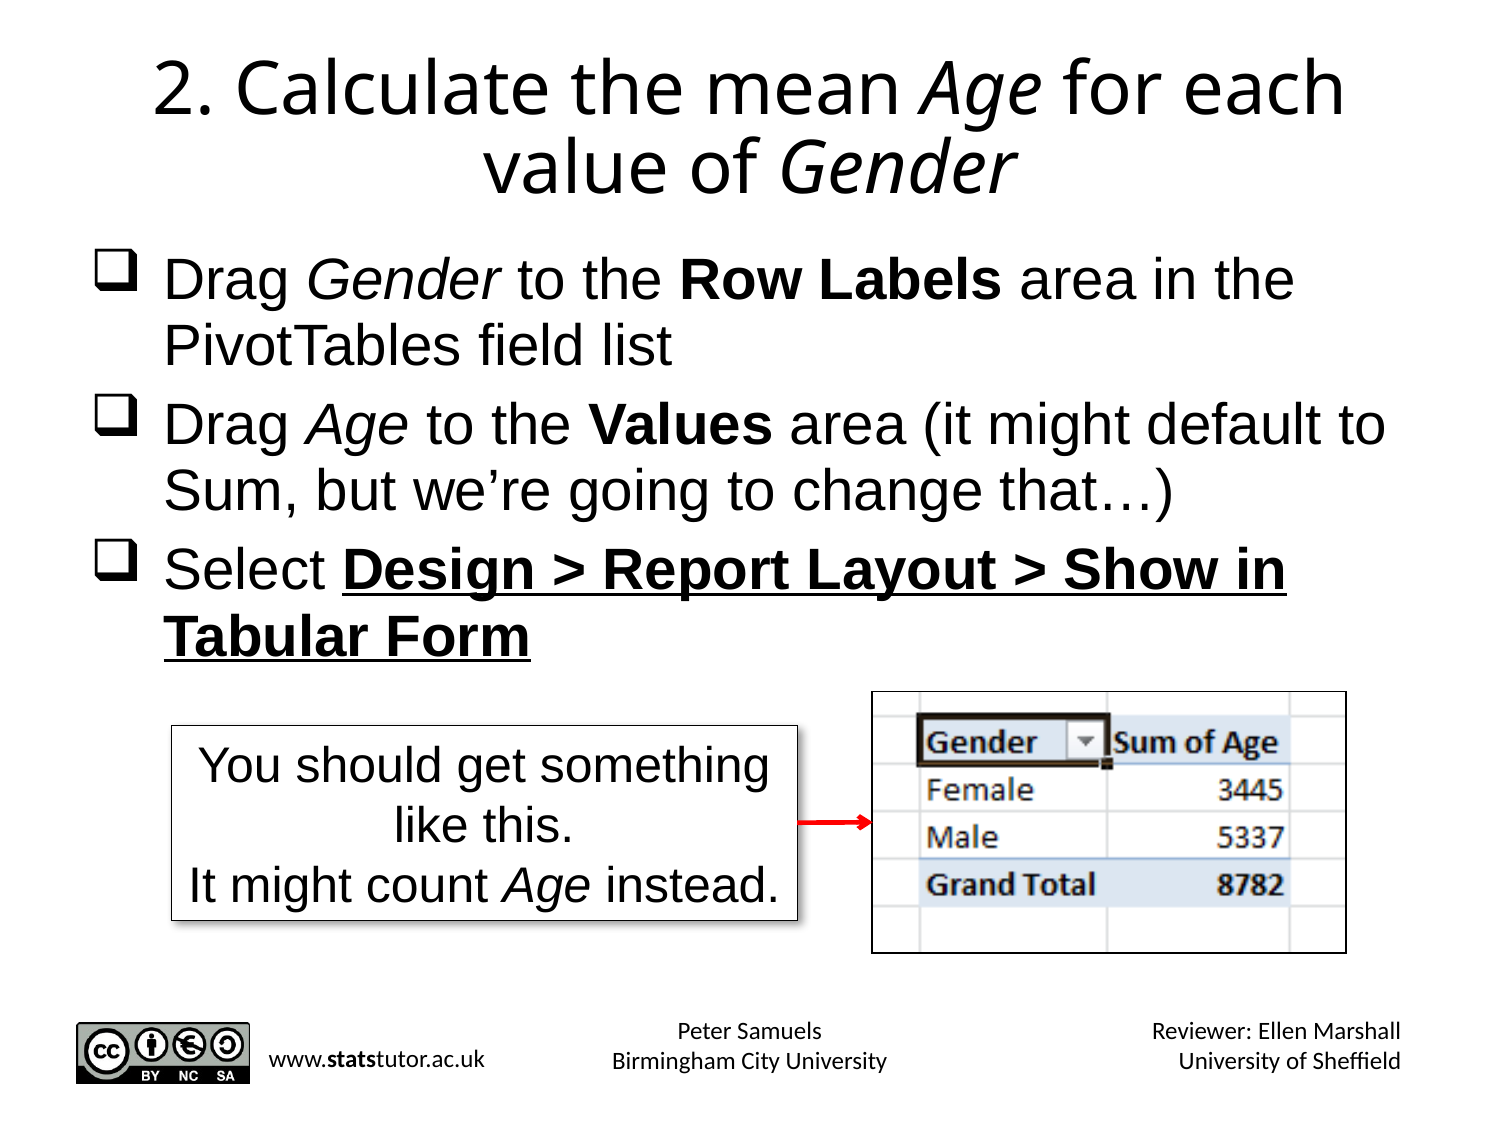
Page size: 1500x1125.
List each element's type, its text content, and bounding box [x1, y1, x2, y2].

list Drag Gender to the Row Labels area in the PivotTables field list Drag Age to the Values area (it might default to Sum, but we’re going to change that…) Select Design > Report Layout > Show in Tabular Form [75, 238, 1425, 693]
text_box www.statstutor.ac.uk [254, 1035, 550, 1080]
text_box Peter Samuels Birmingham City University [549, 1007, 951, 1083]
text_box Reviewer: Ellen Marshall University of Sheffield [1038, 1007, 1417, 1083]
picture [872, 692, 1346, 953]
text_box You should get something like this. It might count Age instead. [171, 725, 798, 921]
title 2. Calculate the mean Age for each value of Gender [75, 42, 1425, 218]
picture [76, 1022, 251, 1084]
